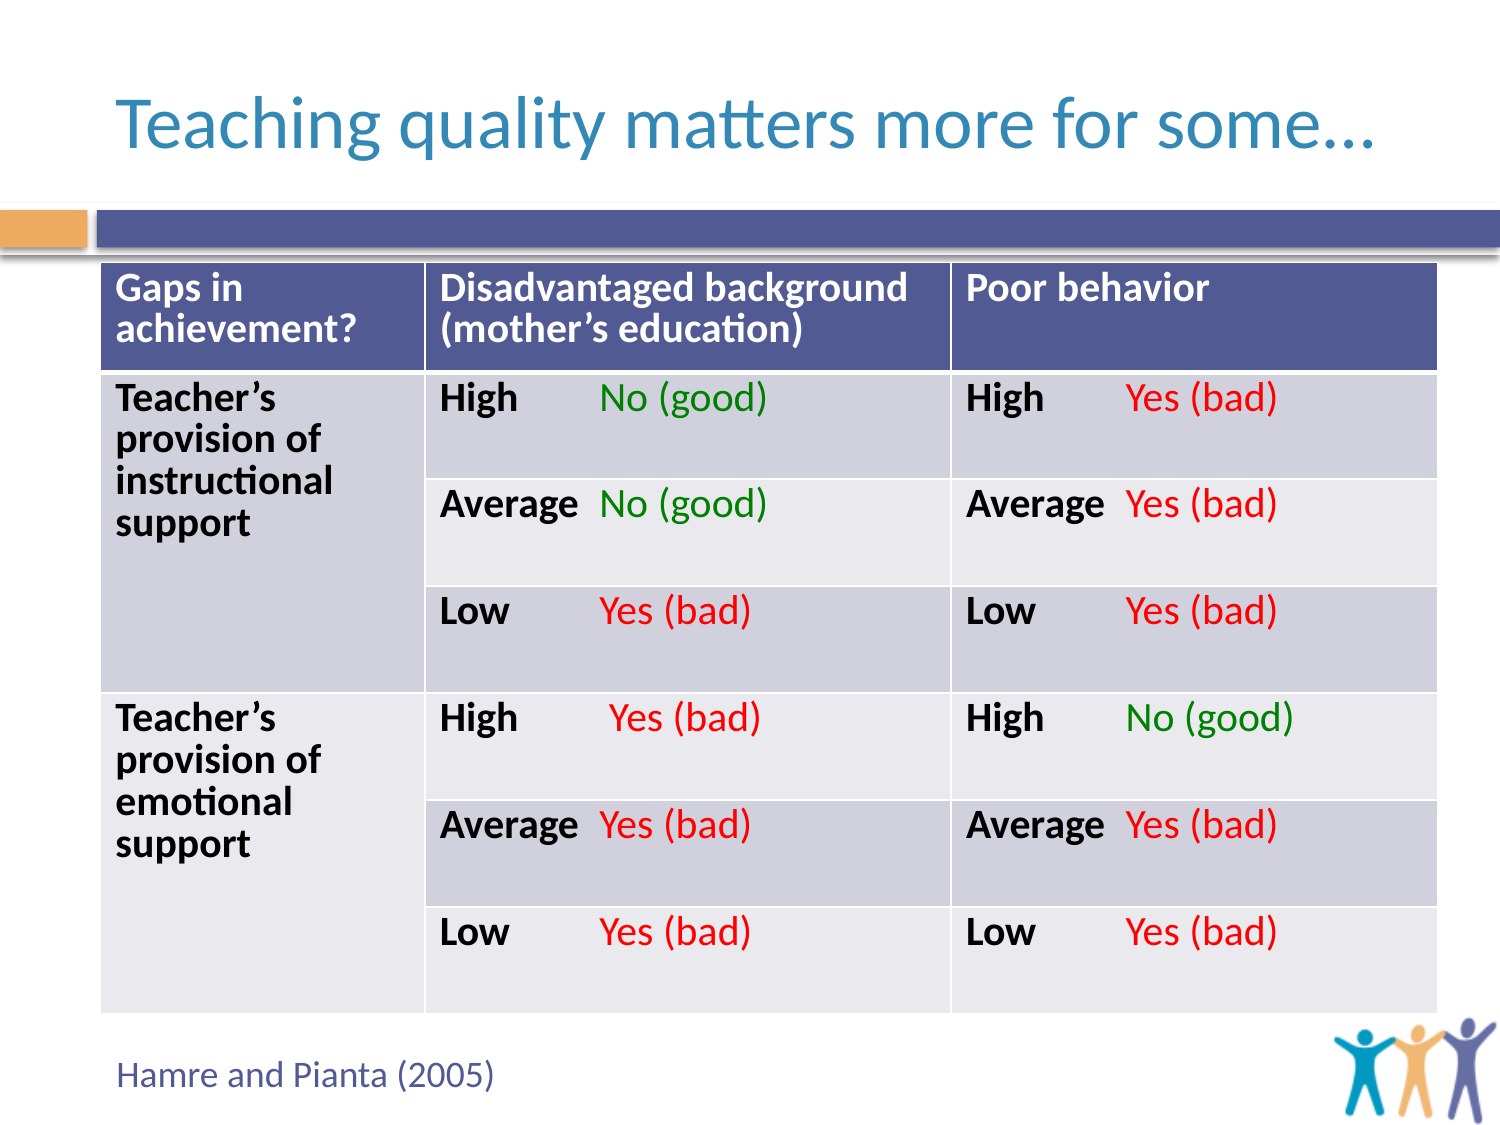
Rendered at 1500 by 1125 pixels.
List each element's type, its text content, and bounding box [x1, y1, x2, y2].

table_cell High No (good) [426, 375, 950, 478]
table_cell Low Yes (bad) [952, 587, 1437, 692]
table_header Disadvantaged background (mother’s education) [426, 263, 950, 370]
table_cell Teacher’s provision of instructional support [101, 375, 424, 692]
table_cell Average Yes (bad) [952, 801, 1437, 906]
table_cell Average Yes (bad) [952, 480, 1437, 585]
title Teaching quality matters more for some… [100, 37, 1438, 200]
table_cell High Yes (bad) [426, 694, 950, 799]
table_cell Low Yes (bad) [426, 908, 950, 1013]
table_cell Teacher’s provision of emotional support [101, 694, 424, 1013]
table_cell Average Yes (bad) [426, 801, 950, 906]
text_box Hamre and Pianta (2005) [101, 1043, 787, 1103]
table_cell Low Yes (bad) [426, 587, 950, 692]
table_header Poor behavior [952, 263, 1437, 370]
table_cell High No (good) [952, 694, 1437, 799]
table_cell Average No (good) [426, 480, 950, 585]
table_header Gaps in achievement? [101, 263, 424, 370]
table_cell Low Yes (bad) [952, 908, 1437, 1013]
table_cell High Yes (bad) [952, 375, 1437, 478]
